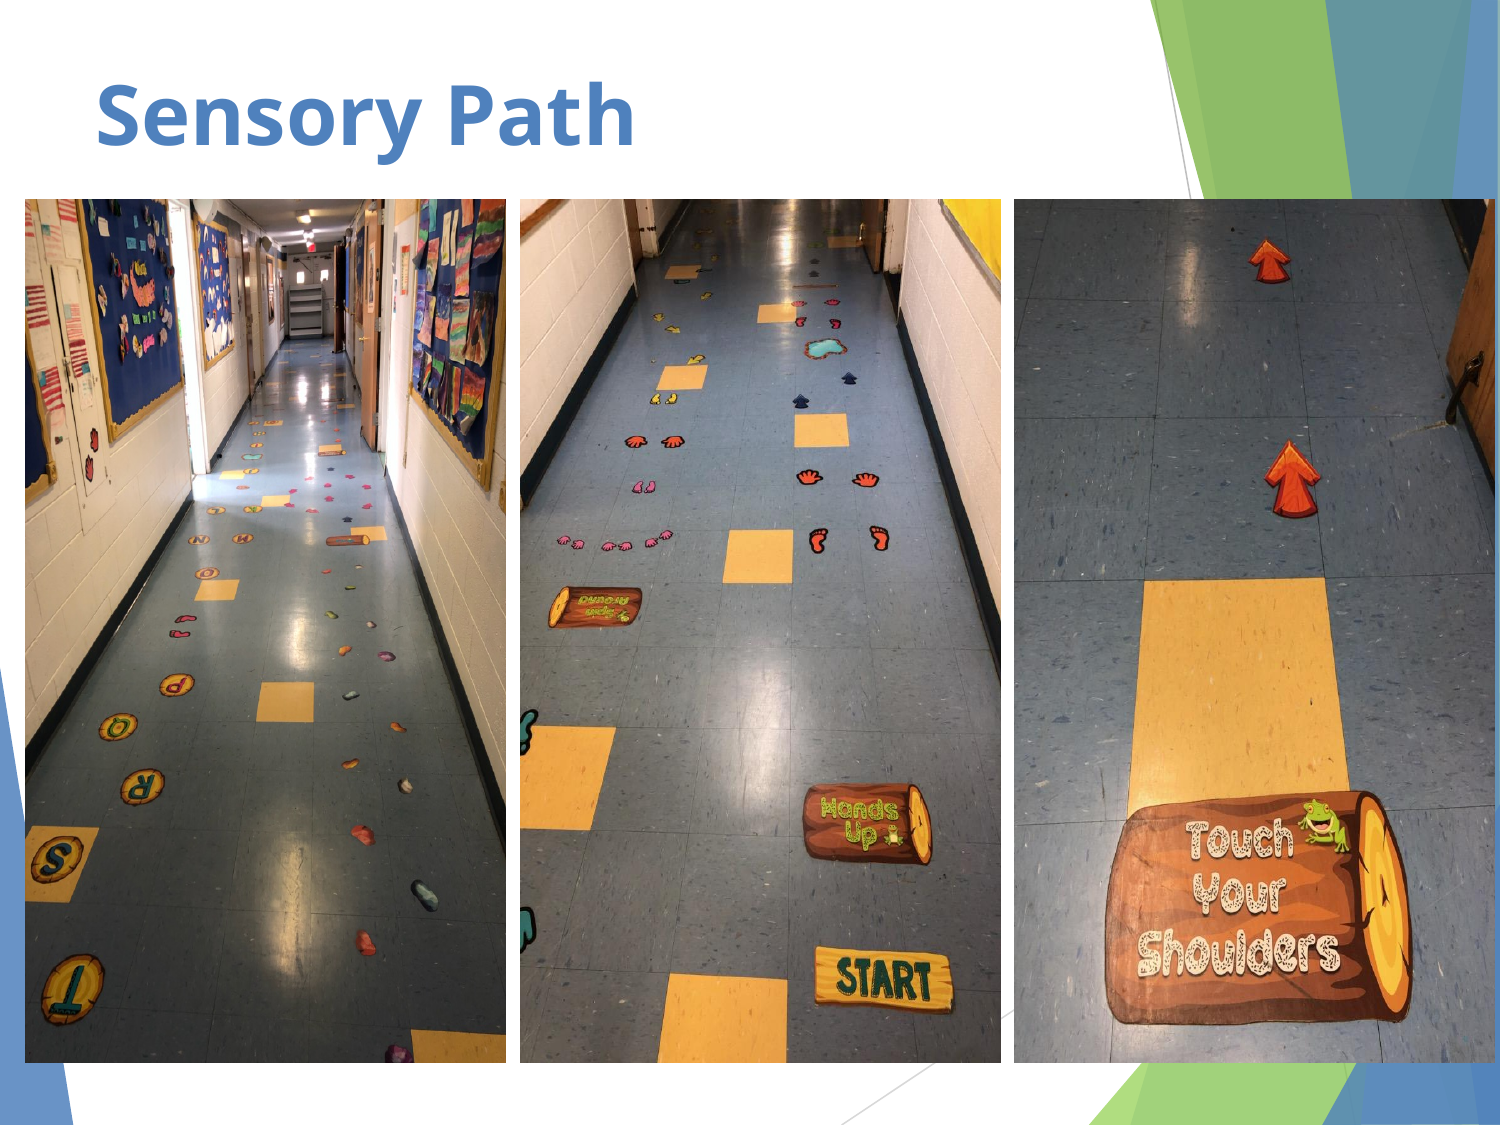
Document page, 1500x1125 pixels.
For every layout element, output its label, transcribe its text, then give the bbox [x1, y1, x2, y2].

picture [519, 199, 1001, 1063]
picture [1014, 199, 1495, 1063]
picture [25, 199, 507, 1063]
title Sensory Path [80, 43, 657, 170]
